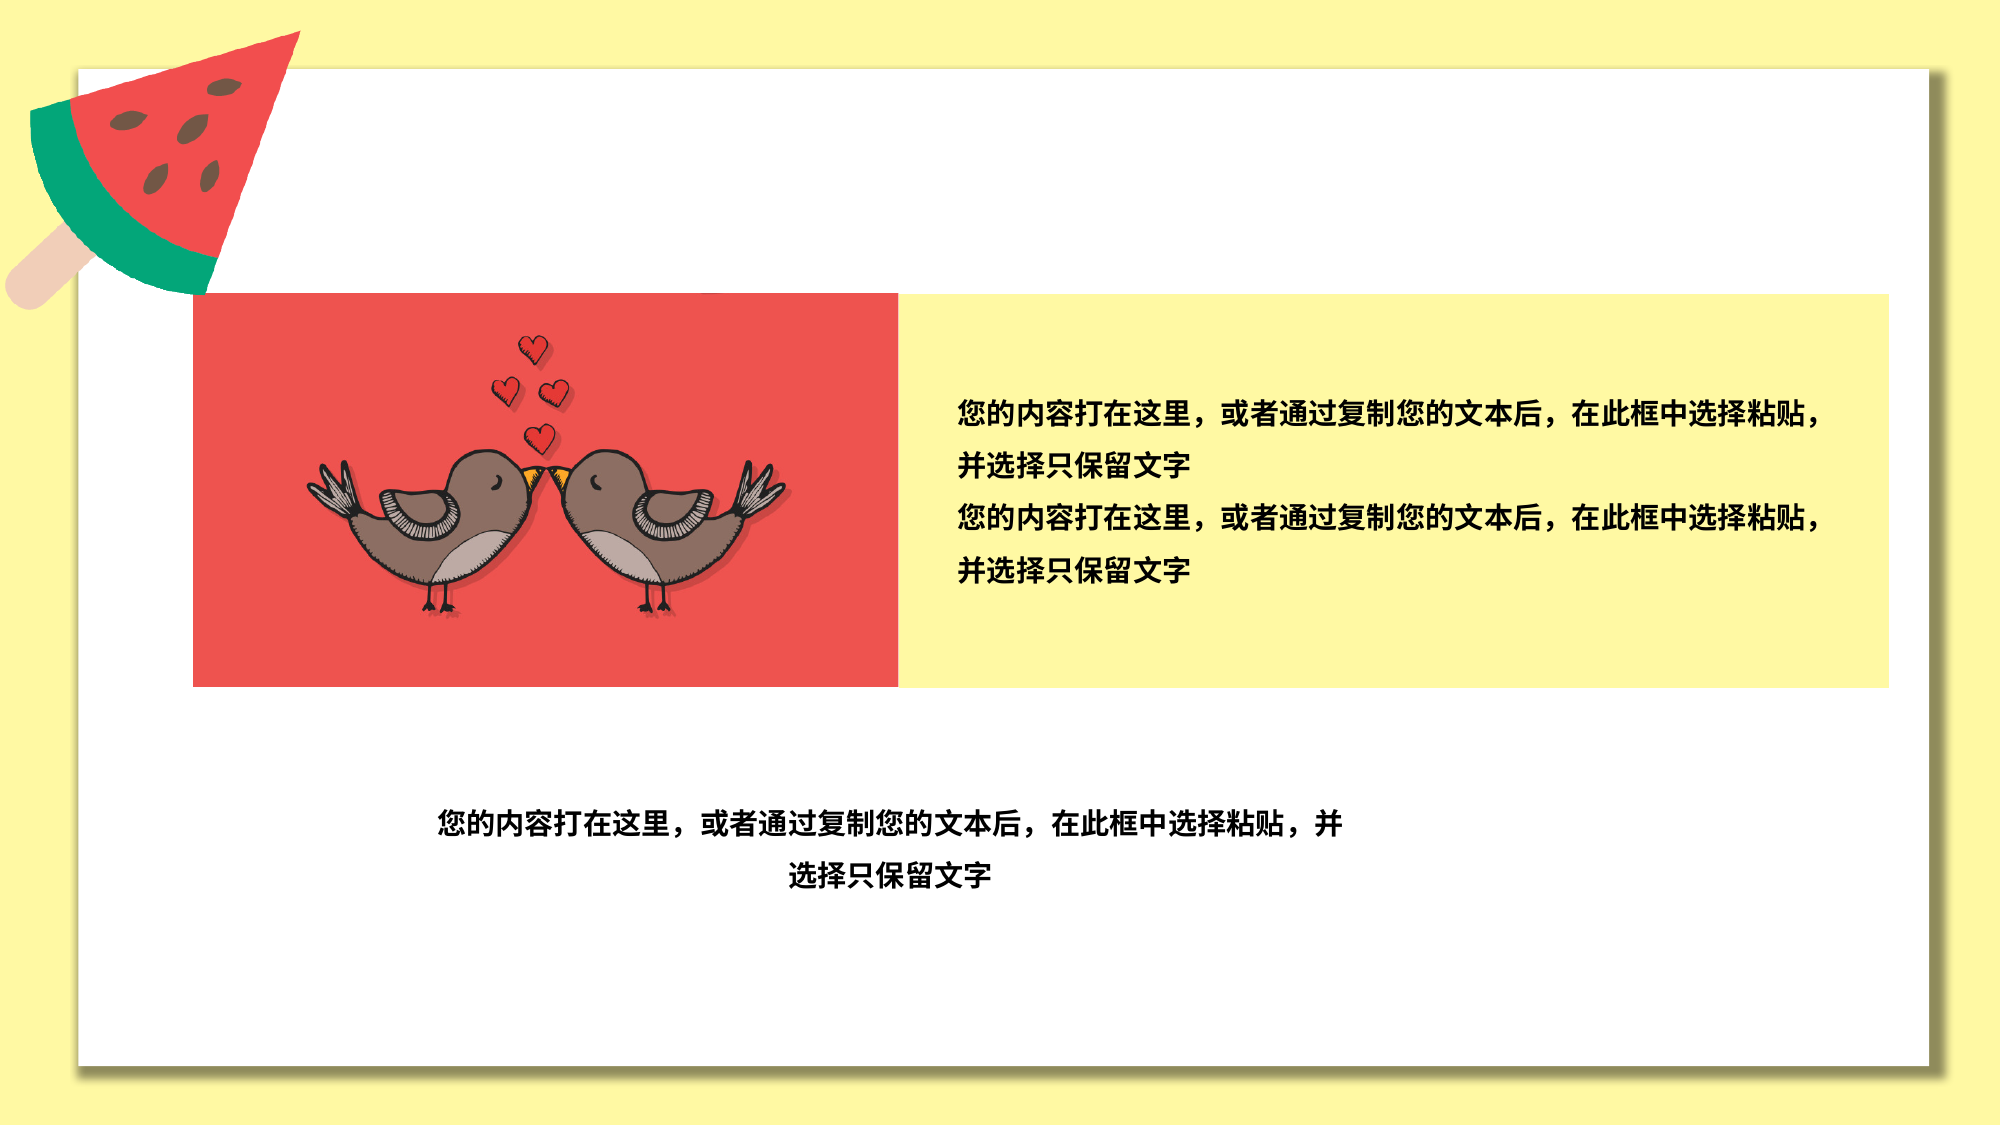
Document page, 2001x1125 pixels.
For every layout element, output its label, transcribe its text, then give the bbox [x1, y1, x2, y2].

text_box [77, 68, 1930, 1067]
picture [0, 16, 418, 370]
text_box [193, 293, 1890, 689]
text_box 您的内容打在这里，或者通过复制您的文本后，在此框中选择粘贴，并选择只保留文字 [408, 780, 1373, 953]
